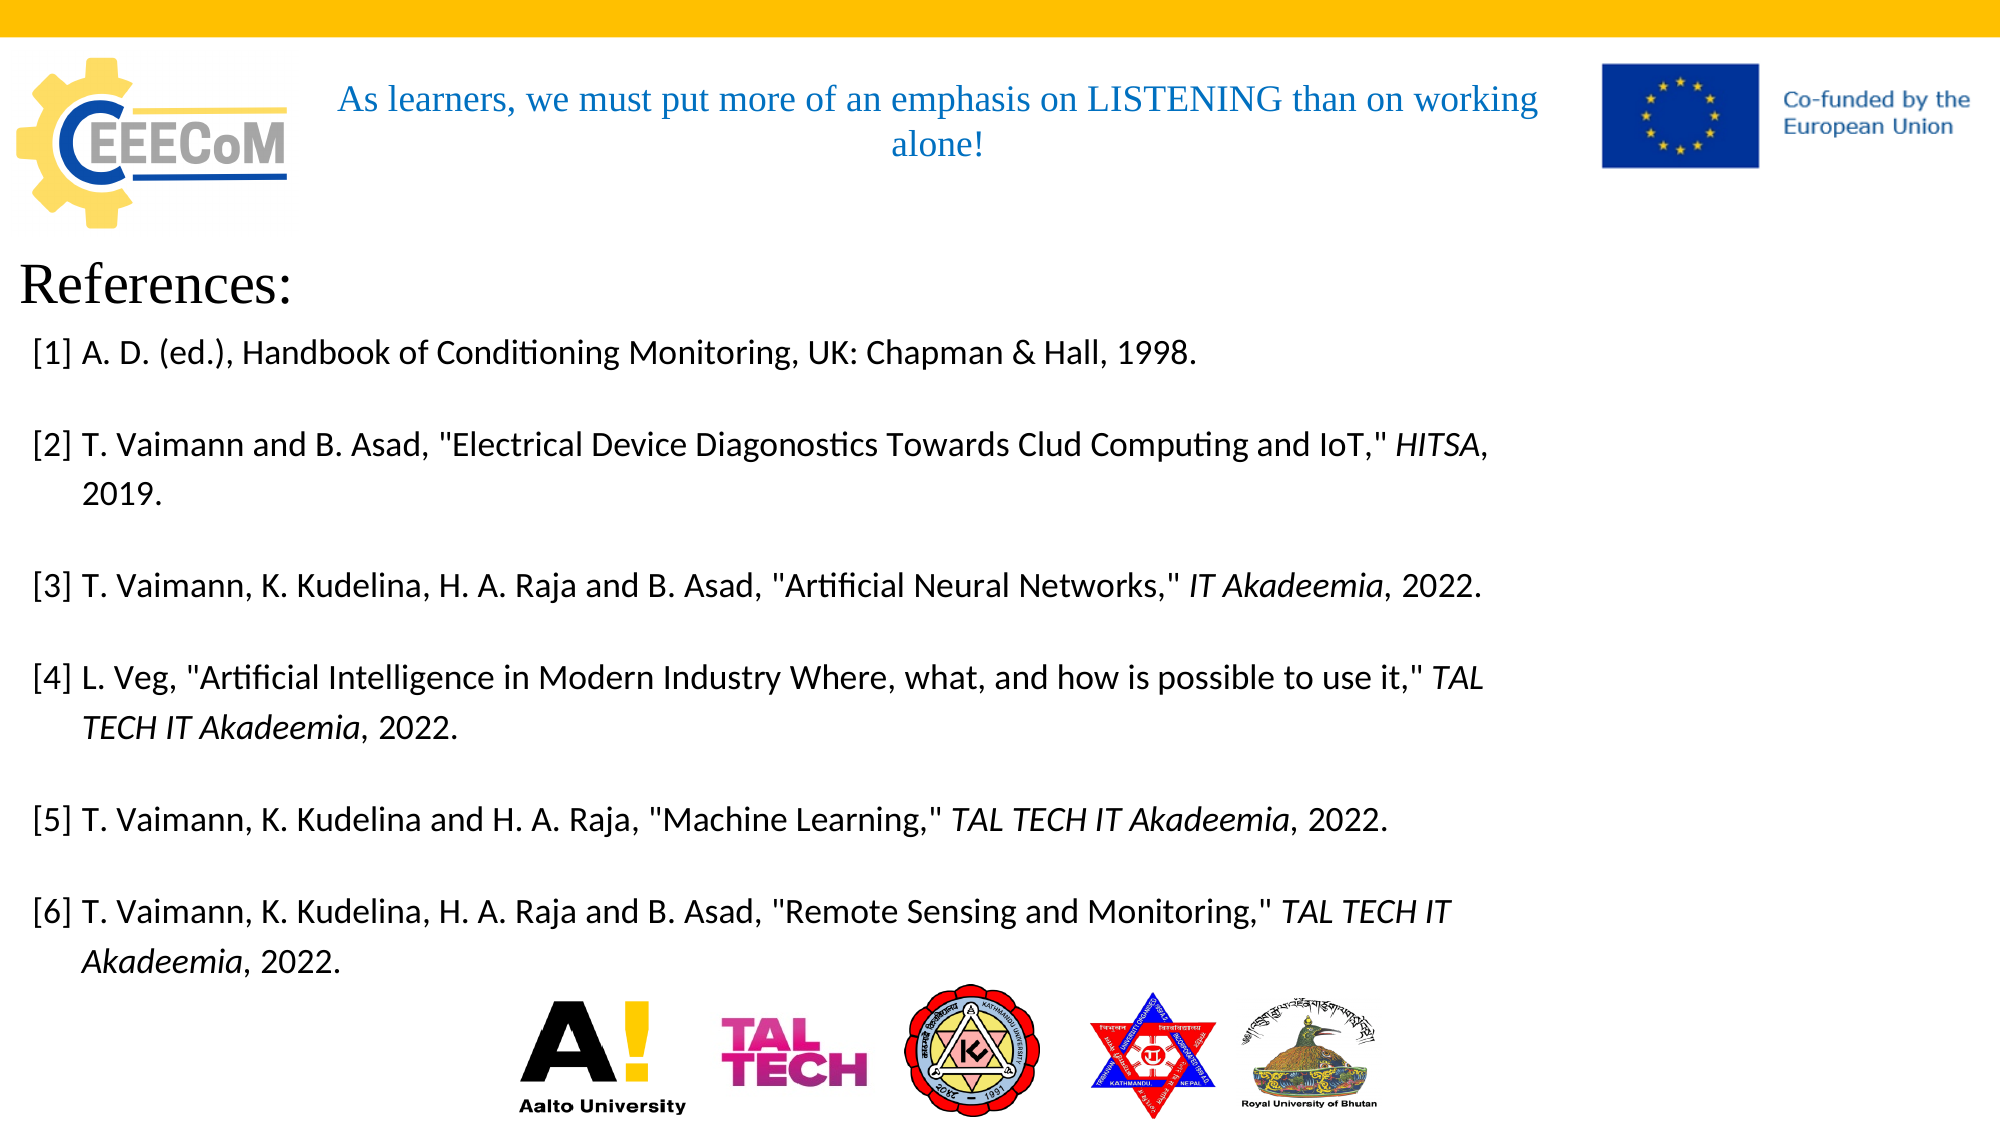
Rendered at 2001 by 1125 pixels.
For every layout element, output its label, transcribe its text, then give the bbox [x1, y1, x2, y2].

title As learners, we must put more of an emphasis on LISTENING than on working alone! [312, 37, 1565, 201]
picture [24, 323, 1536, 1125]
picture [11, 50, 299, 237]
text_box References: [4, 237, 2000, 323]
picture [1595, 46, 2000, 181]
